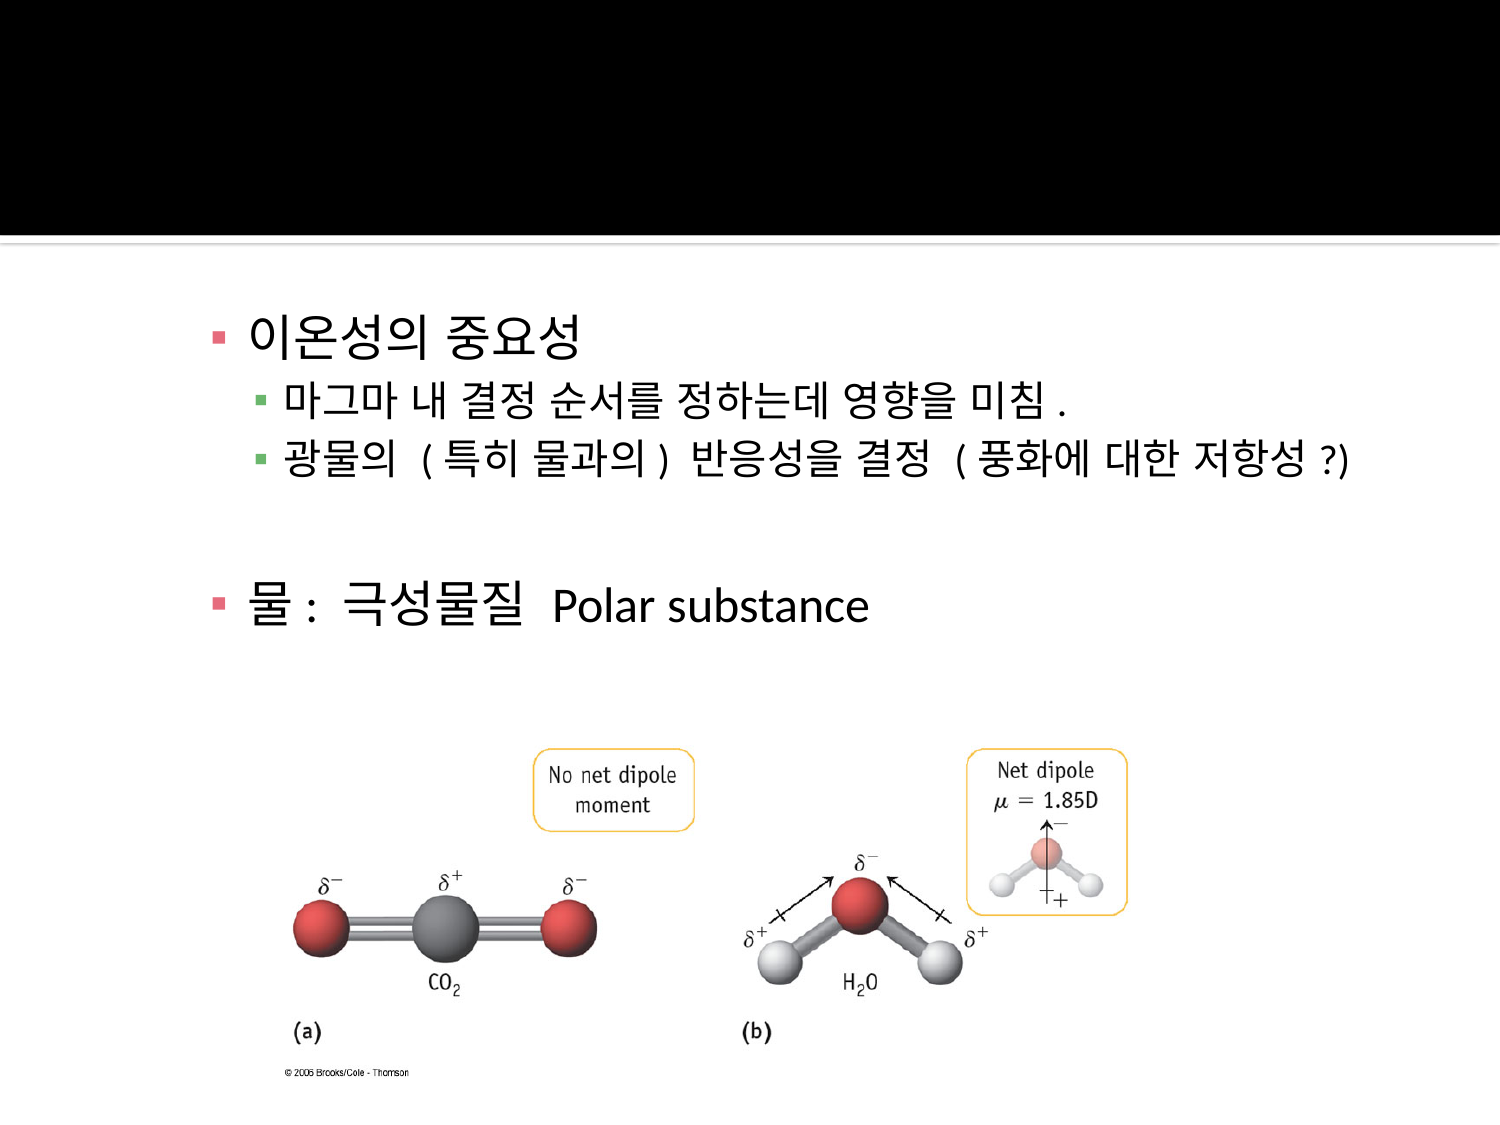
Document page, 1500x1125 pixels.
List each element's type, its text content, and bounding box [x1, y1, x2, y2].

picture [277, 724, 1144, 1083]
list 이온성의 중요성 마그마 내 결정 순서를 정하는데 영향을 미침. 광물의 (특히 물과의) 반응성을 결정 (풍화에 대한 저항성?) 물: 극성물질 Polar substance [75, 291, 1425, 1050]
